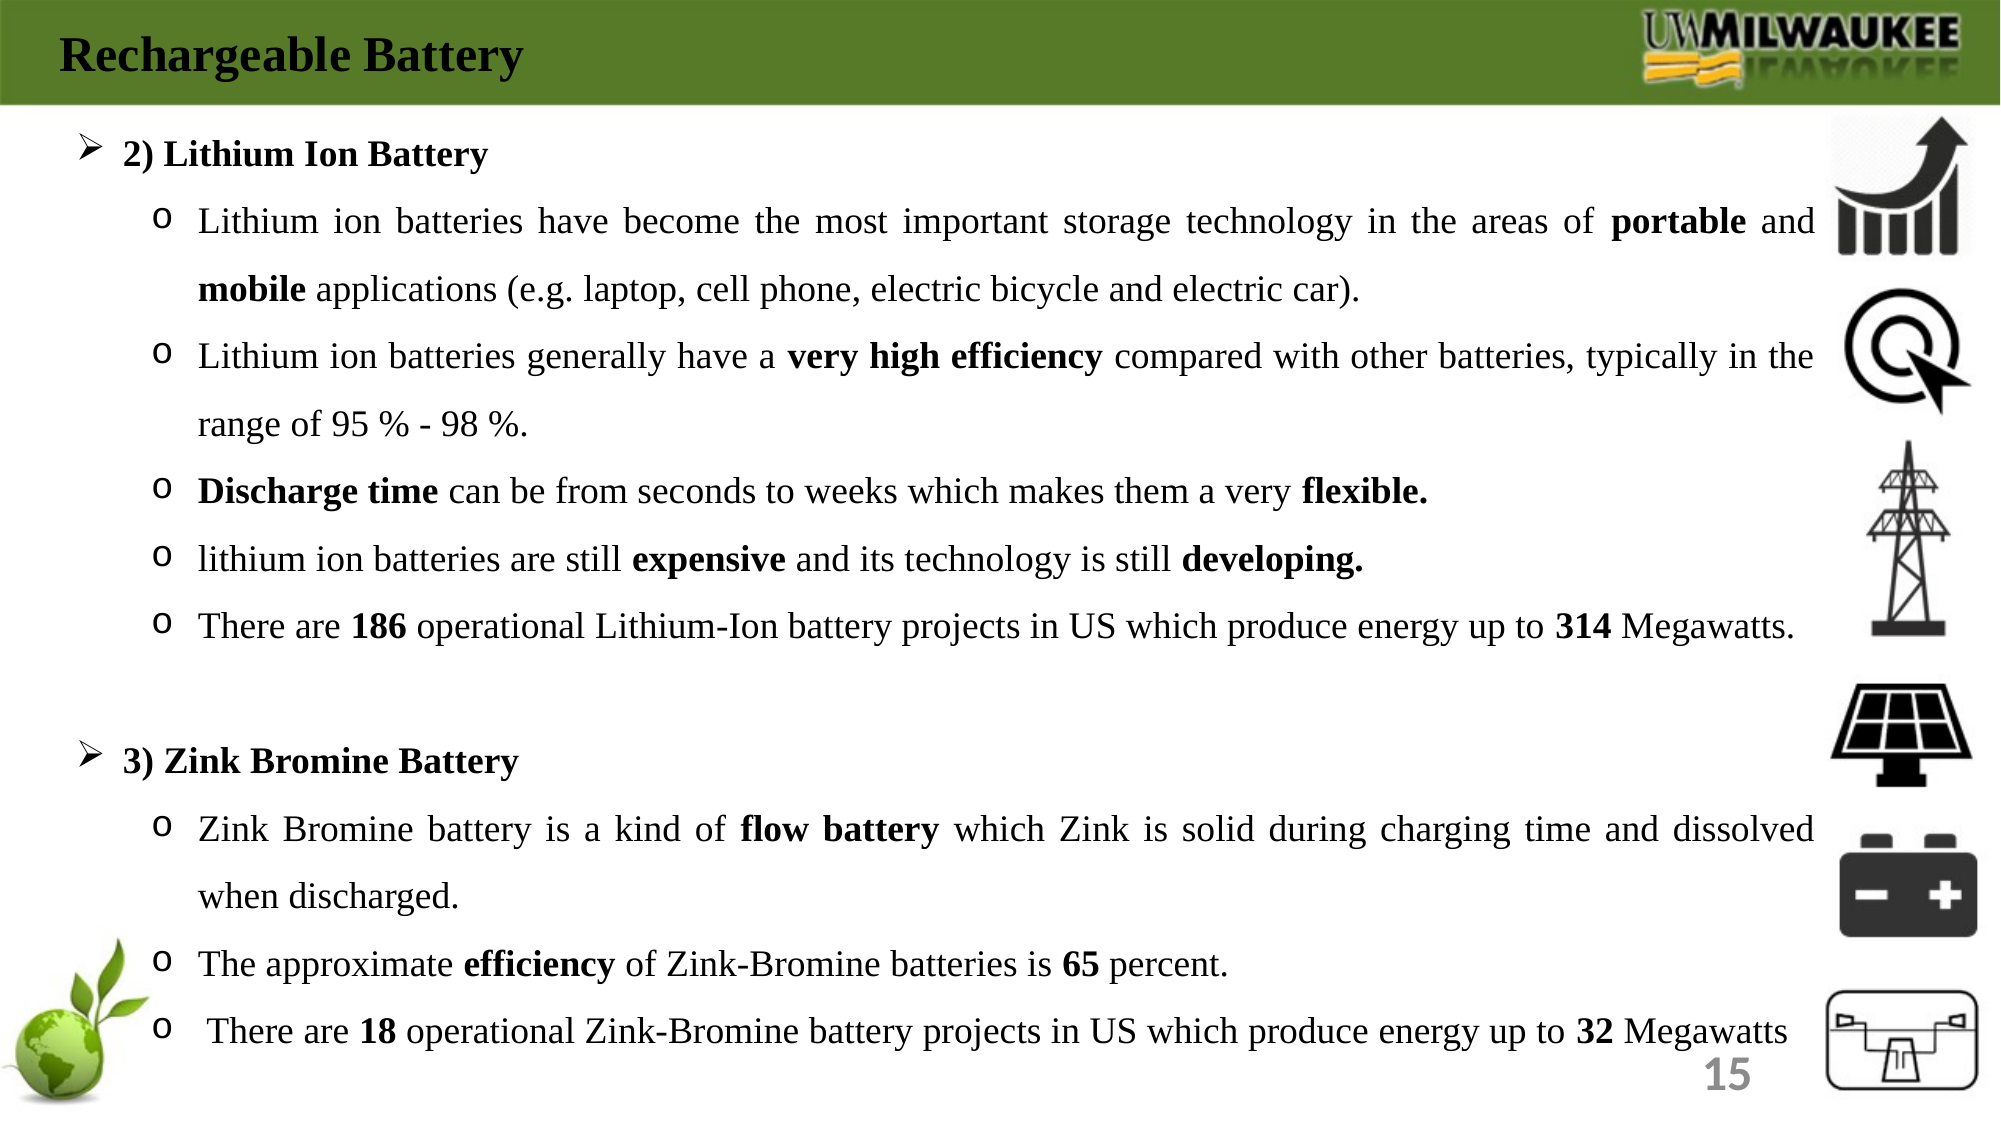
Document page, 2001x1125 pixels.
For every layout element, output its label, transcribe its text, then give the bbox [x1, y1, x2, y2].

text_box 2) Lithium Ion Battery Lithium ion batteries have become the most important storage technology in the areas of portable and mobile applications (e.g. laptop, cell phone, electric bicycle and electric car). Lithium ion batteries generally have a very high efficiency compared with other batteries, typically in the range of 95 % - 98 %. Discharge time can be from seconds to weeks which makes them a very flexible. lithium ion batteries are still expensive and its technology is still developing. There are 186 operational Lithium-Ion battery projects in US which produce energy up to 314 Megawatts. 3) Zink Bromine Battery Zink Bromine battery is a kind of flow battery which Zink is solid during charging time and dissolved when discharged. The approximate efficiency of Zink-Bromine batteries is 65 percent. There are 18 operational Zink-Bromine battery projects in US which produce energy up to 32 Megawatts [0, 99, 1831, 1059]
text_box Rechargeable Battery [44, 14, 972, 90]
picture [0, 0, 2001, 1125]
slide_number 15 [1317, 1040, 1768, 1101]
